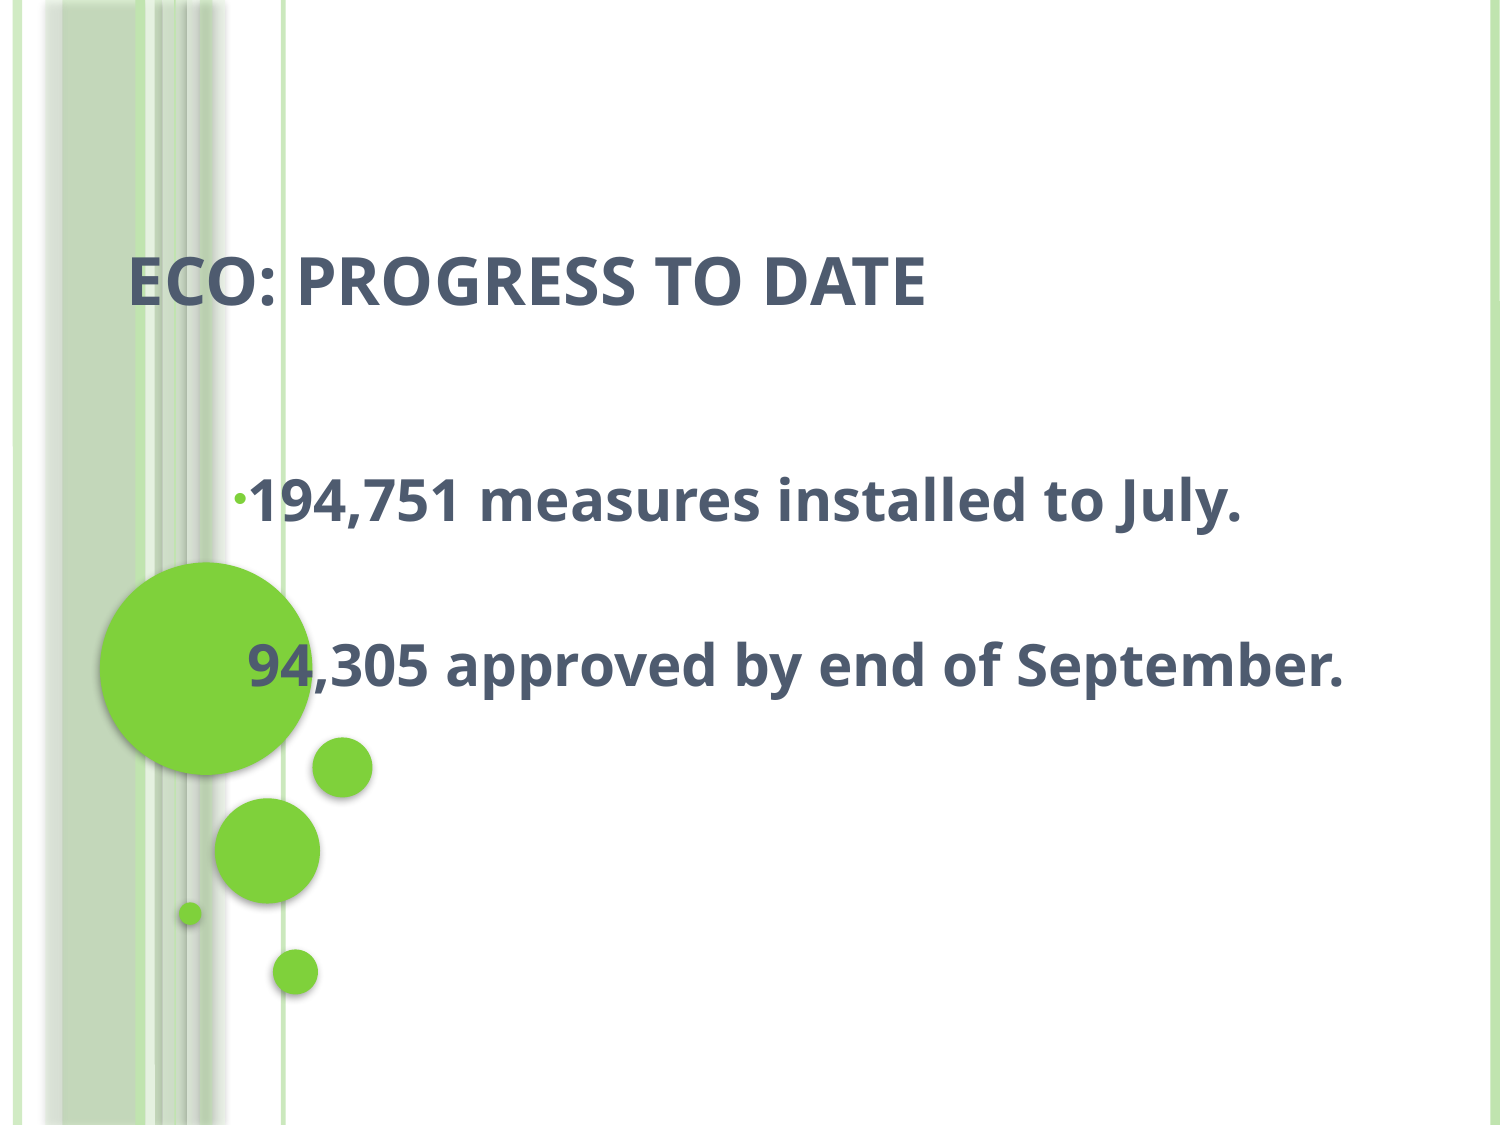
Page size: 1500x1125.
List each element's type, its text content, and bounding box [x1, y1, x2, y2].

title ECO: Progress to date [112, 137, 1388, 327]
subtitle 194,751 measures installed to July. 94,305 approved by end of September. [218, 456, 1376, 925]
